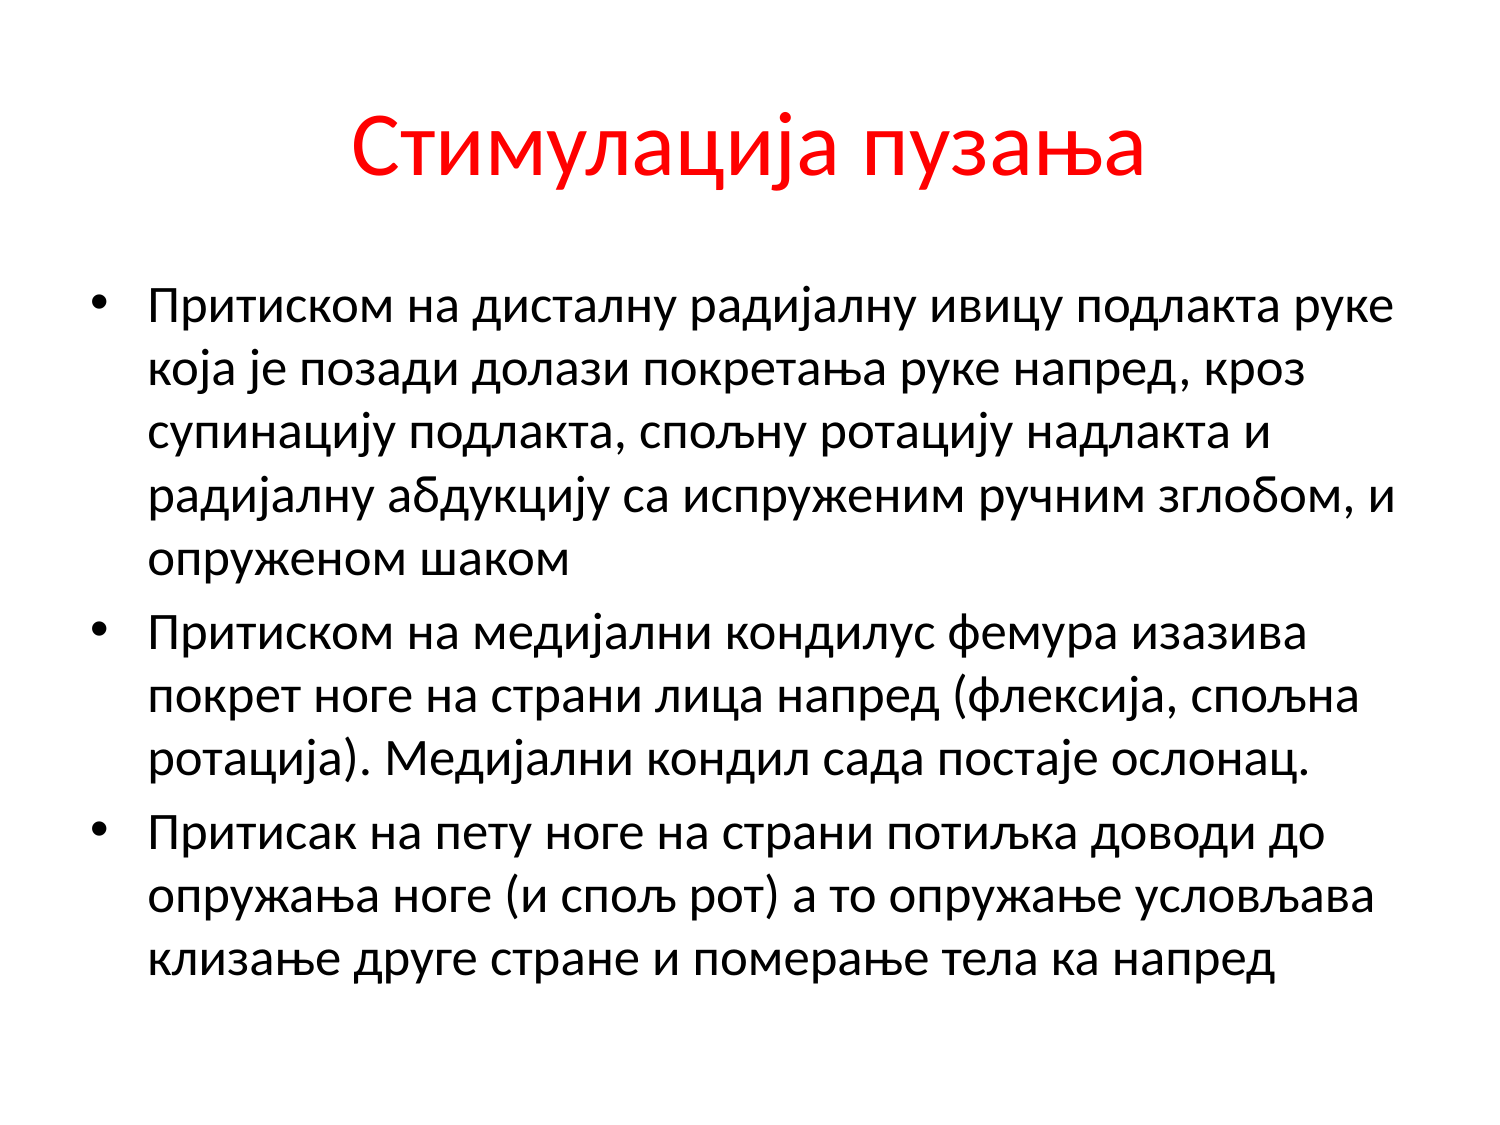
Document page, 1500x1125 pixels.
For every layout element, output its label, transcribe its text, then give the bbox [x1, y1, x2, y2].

list Притиском на дисталну радијалну ивицу подлакта руке која је позади долази покретања руке напред, кроз супинацију подлакта, спољну ротацију надлакта и радијалну абдукцију са испруженим ручним зглобом, и опруженом шаком Притиском на медијални кондилус фемура изазива покрет ноге на страни лица напред (флексија, спољна ротација). Медијални кондил сада постаје ослонац. Притисак на пету ноге на страни потиљка доводи до опружања ноге (и спољ рот) а то опружање условљава клизање друге стране и померање тела ка напред [75, 262, 1425, 1005]
title Стимулација пузања [75, 45, 1425, 233]
